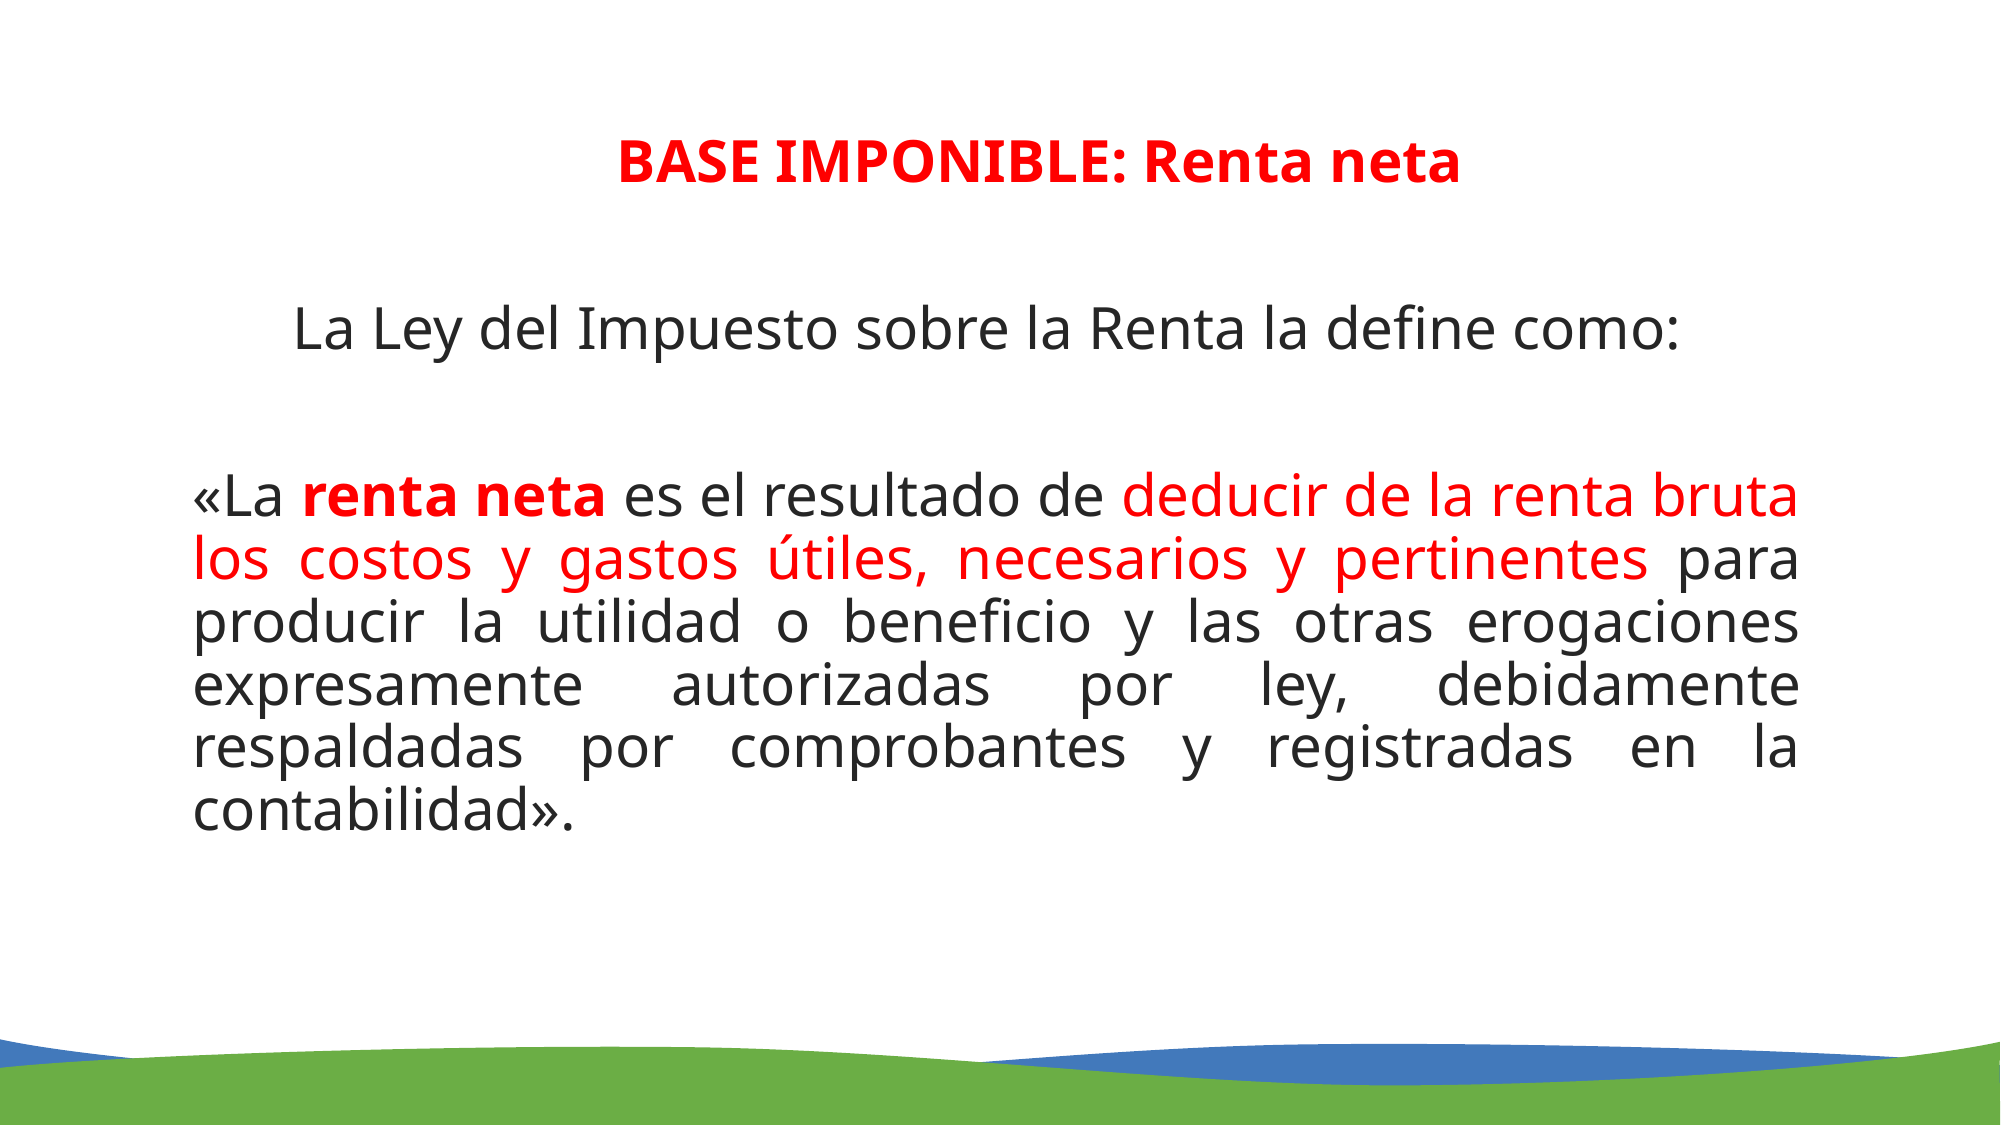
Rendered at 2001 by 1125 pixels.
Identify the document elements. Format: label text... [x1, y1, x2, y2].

title BASE IMPONIBLE: Renta neta [601, 113, 1619, 208]
text_box La Ley del Impuesto sobre la Renta la define como: «La renta neta es el resultado de deducir de la renta bruta los costos y gastos útiles, necesarios y pertinentes para producir la utilidad o beneficio y las otras erogaciones expresamente autorizadas por ley, debidamente respaldadas por comprobantes y registradas en la contabilidad». [177, 208, 1816, 1000]
